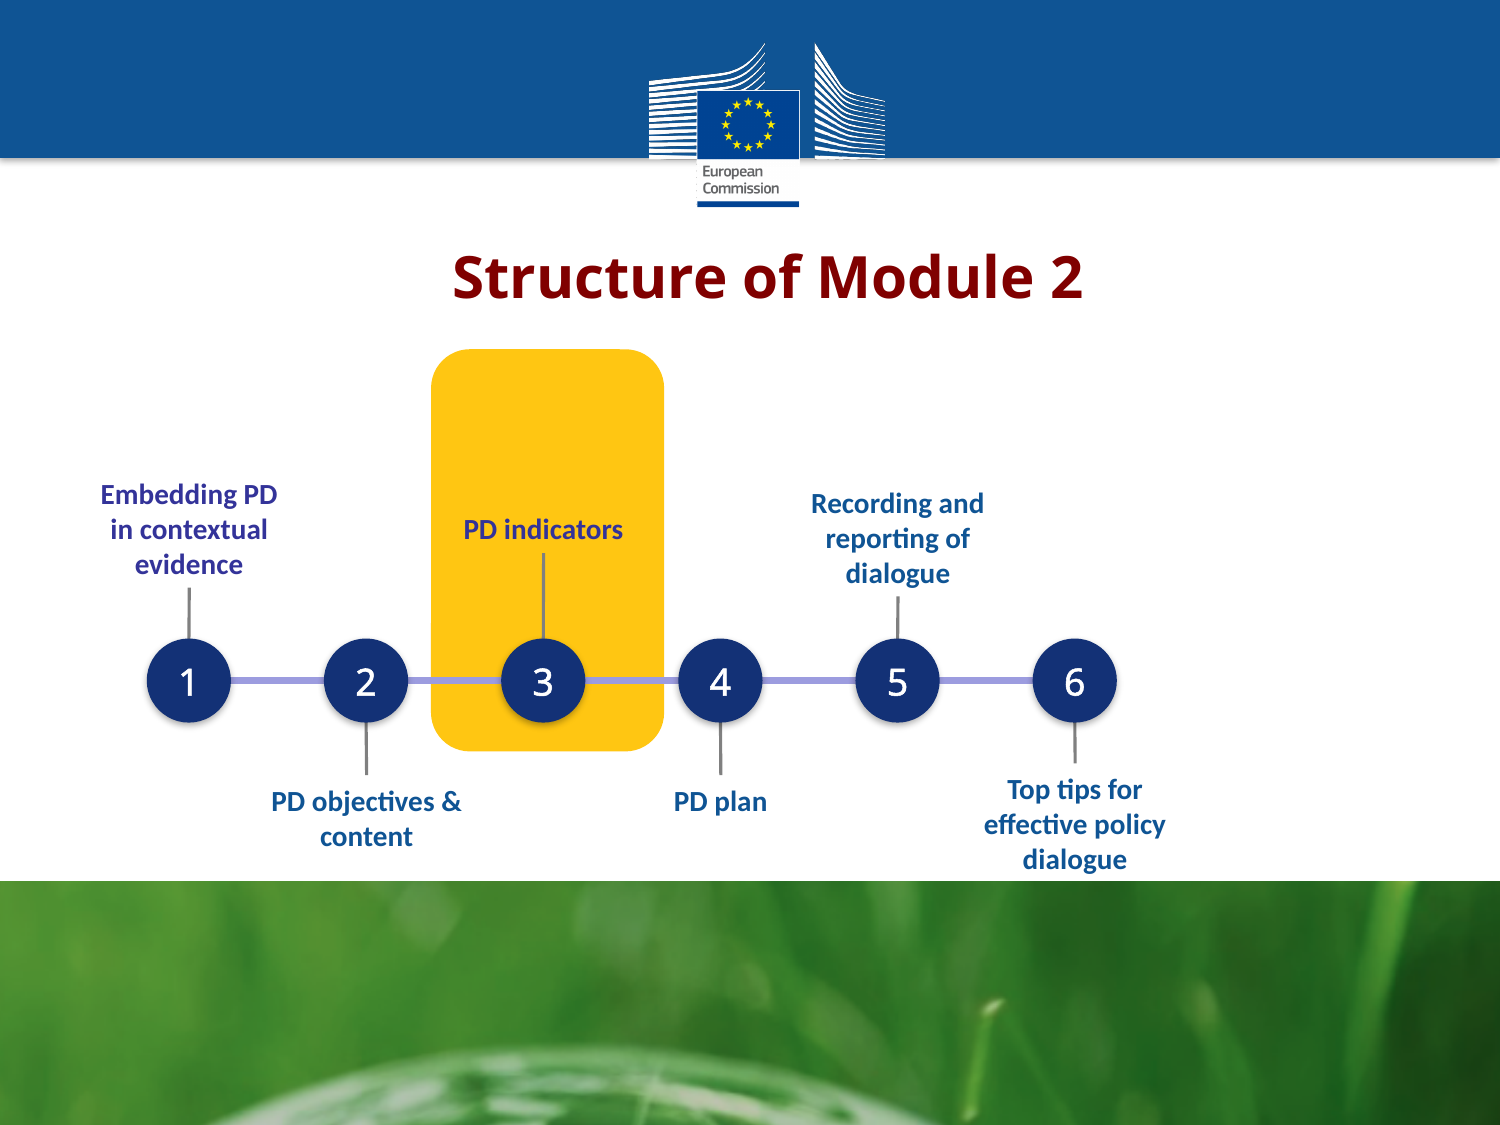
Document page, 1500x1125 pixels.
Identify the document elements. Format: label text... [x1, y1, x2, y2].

title Structure of Module 2 [39, 212, 1463, 338]
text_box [76, 467, 1365, 879]
text_box [431, 349, 665, 466]
picture [0, 881, 1500, 1125]
picture [649, 42, 885, 208]
